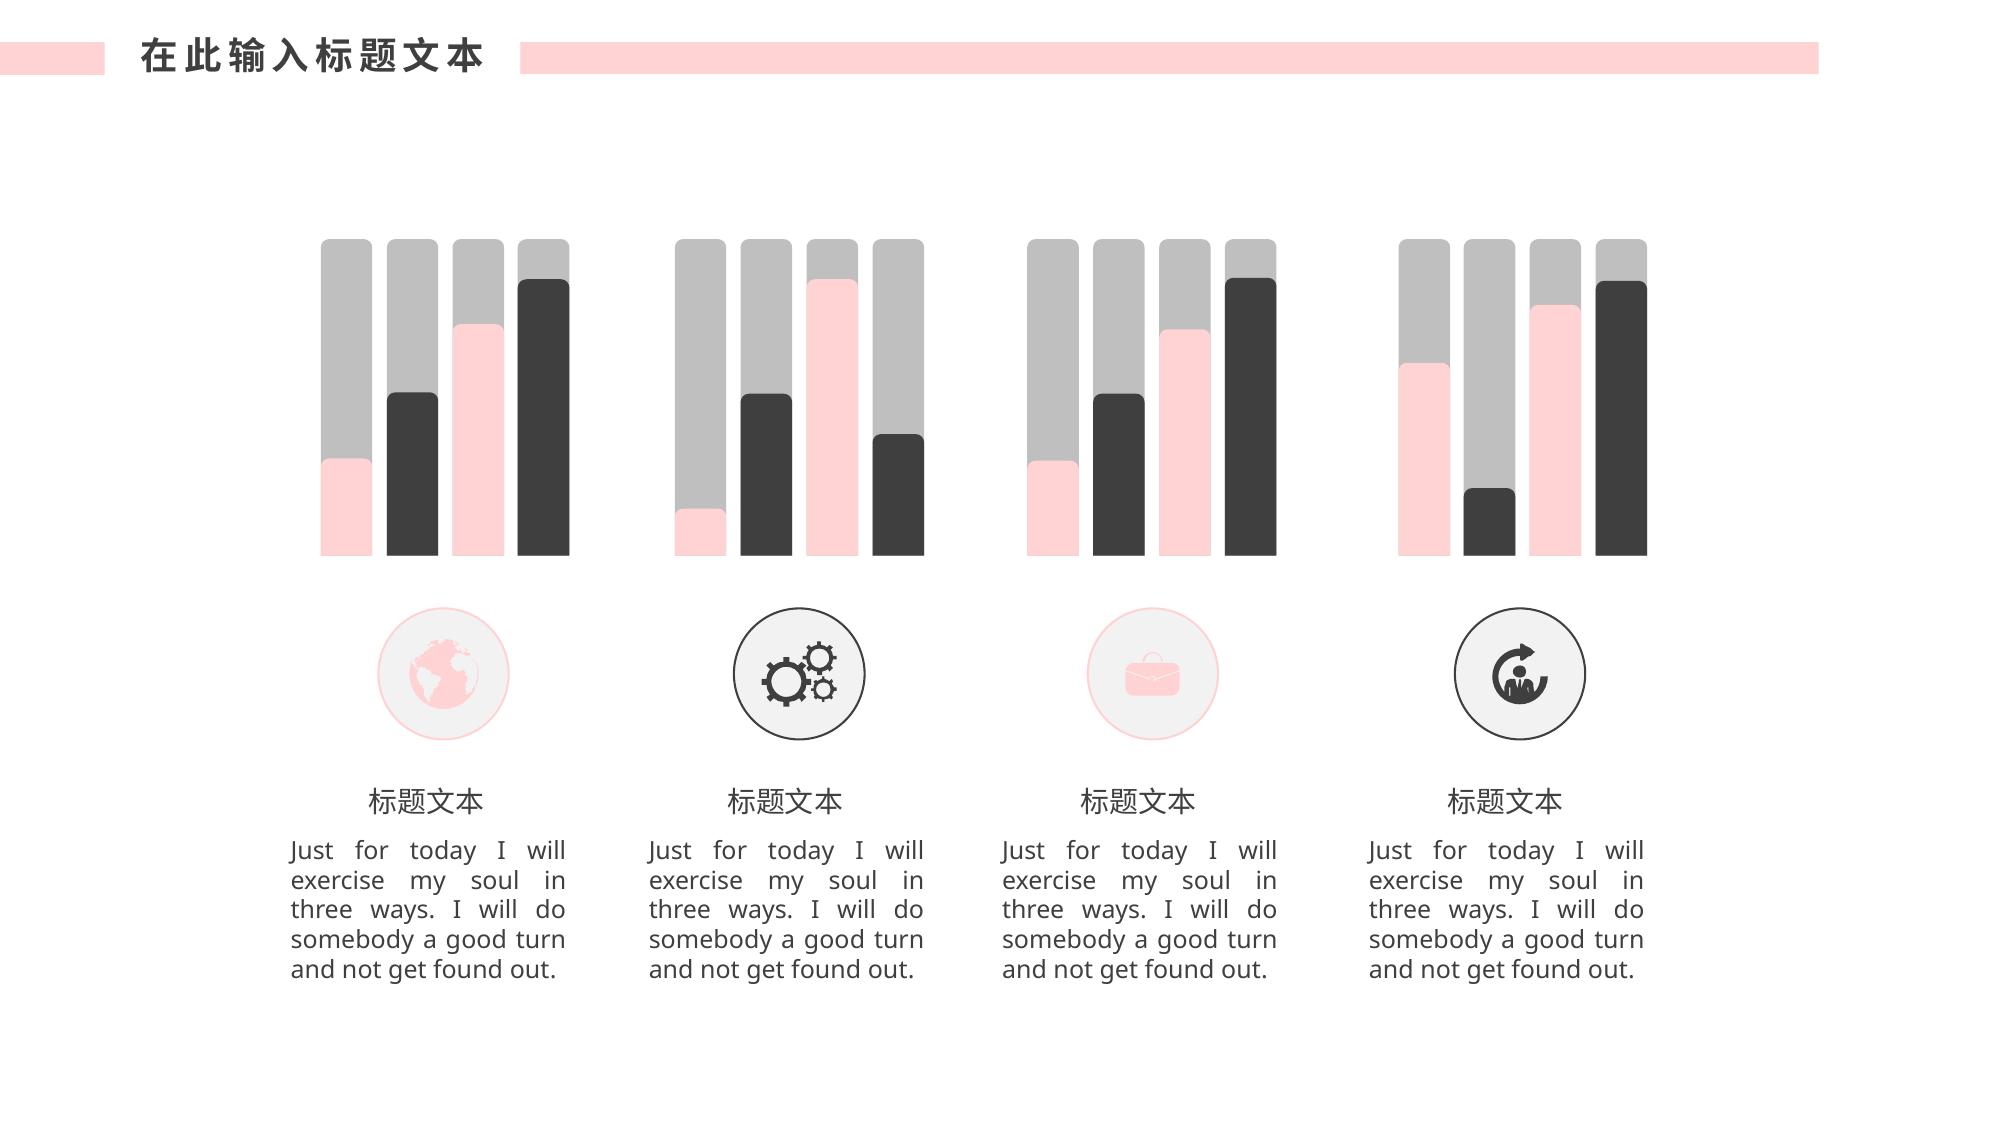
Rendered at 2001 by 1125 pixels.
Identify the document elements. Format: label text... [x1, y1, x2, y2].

text_box 标题文本 [1431, 761, 1740, 822]
text_box [1027, 460, 1079, 556]
text_box [1454, 608, 1586, 740]
text_box [674, 239, 727, 515]
text_box [1492, 643, 1548, 705]
text_box [1398, 239, 1451, 370]
text_box [1125, 651, 1180, 696]
text_box [386, 392, 439, 556]
text_box [1595, 239, 1648, 288]
text_box 标题文本 [711, 761, 1020, 822]
text_box [1463, 488, 1516, 556]
text_box [1093, 393, 1145, 556]
text_box [517, 239, 570, 286]
text_box [1159, 239, 1211, 334]
text_box [1595, 280, 1648, 556]
text_box Just for today I will exercise my soul in three ways. I will do somebody a good turn and not get found out. [274, 826, 583, 992]
text_box 标题文本 [353, 761, 662, 822]
text_box [1027, 239, 1079, 465]
text_box [517, 279, 570, 556]
text_box [1224, 239, 1277, 285]
text_box [320, 458, 373, 556]
text_box [1463, 239, 1516, 495]
text_box [386, 239, 439, 400]
text_box [1529, 304, 1582, 556]
text_box Just for today I will exercise my soul in three ways. I will do somebody a good turn and not get found out. [1353, 826, 1661, 992]
text_box 标题文本 [1064, 761, 1373, 822]
text_box Just for today I will exercise my soul in three ways. I will do somebody a good turn and not get found out. [986, 826, 1294, 992]
text_box [740, 239, 793, 401]
text_box [806, 239, 859, 286]
text_box [1087, 608, 1219, 740]
text_box Just for today I will exercise my soul in three ways. I will do somebody a good turn and not get found out. [632, 826, 941, 992]
text_box [806, 279, 859, 556]
text_box [378, 608, 509, 740]
text_box [409, 638, 479, 709]
text_box [1398, 362, 1451, 556]
text_box [452, 324, 505, 556]
text_box [1529, 239, 1582, 312]
text_box [320, 239, 373, 466]
text_box [733, 608, 865, 740]
text_box [452, 239, 505, 331]
text_box [740, 393, 793, 556]
text_box [1159, 329, 1211, 556]
text_box [1224, 277, 1277, 556]
text_box [1093, 239, 1145, 399]
text_box [872, 239, 925, 441]
text_box [761, 641, 837, 707]
text_box [674, 508, 727, 556]
text_box [872, 434, 925, 556]
